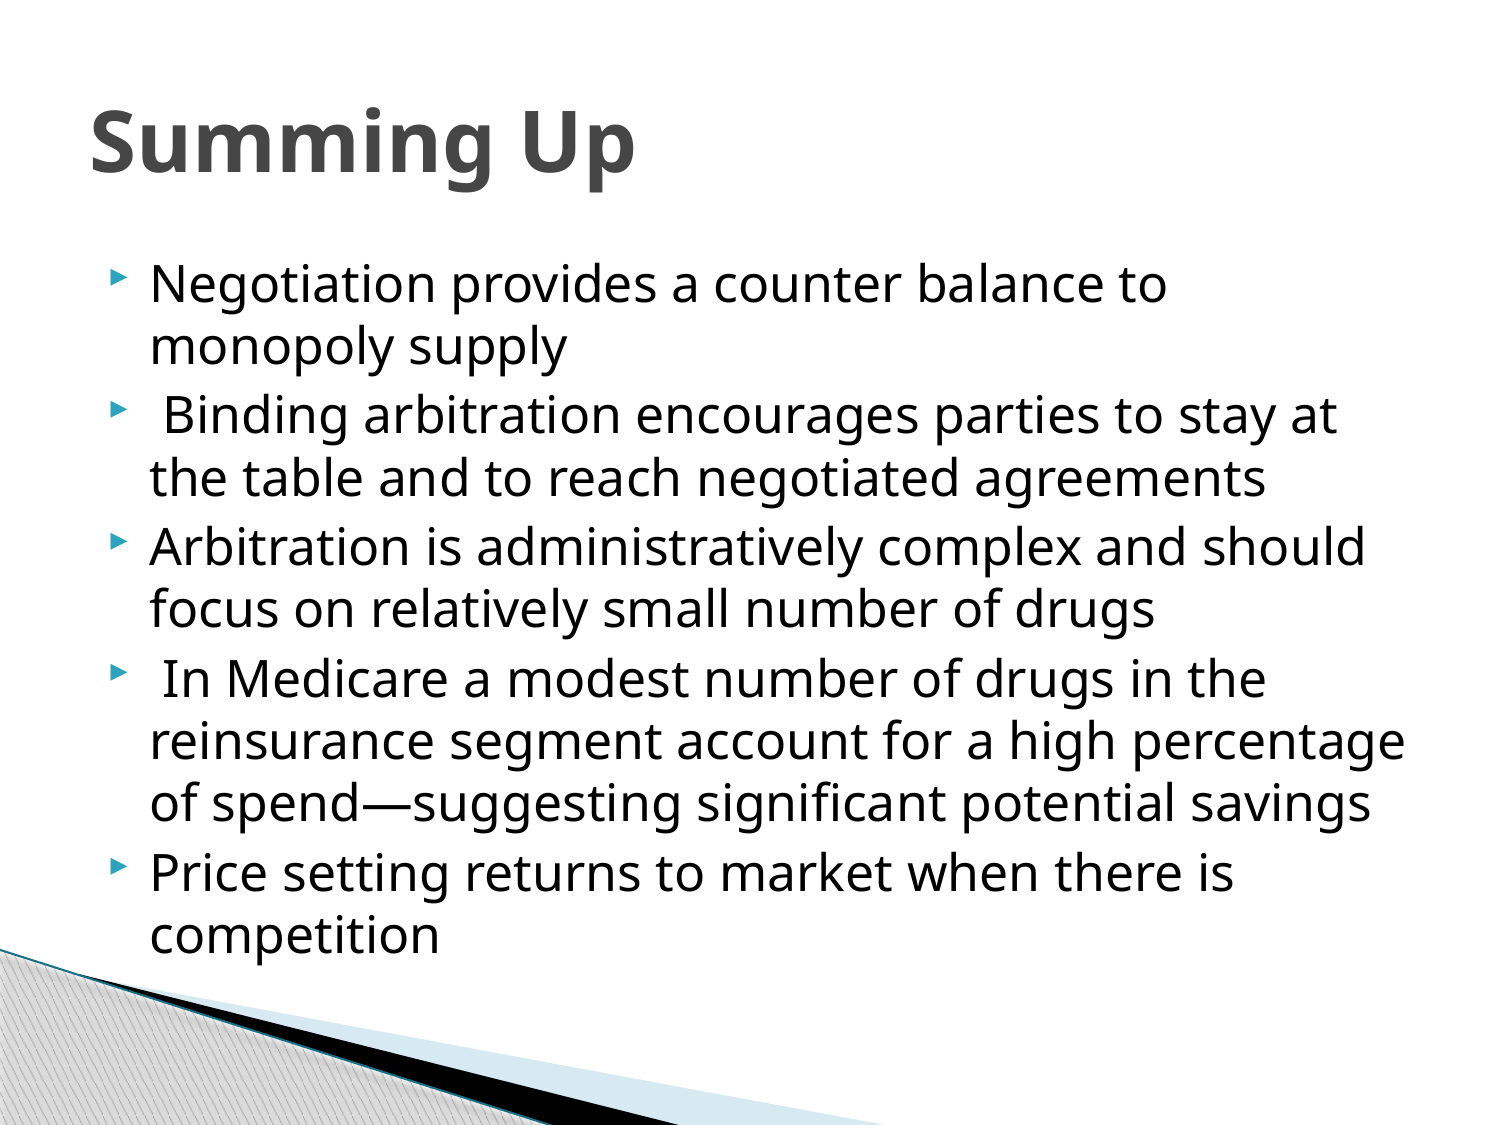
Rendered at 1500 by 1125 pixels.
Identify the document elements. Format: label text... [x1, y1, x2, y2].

title Summing Up [75, 45, 1425, 233]
list Negotiation provides a counter balance to monopoly supply Binding arbitration encourages parties to stay at the table and to reach negotiated agreements Arbitration is administratively complex and should focus on relatively small number of drugs In Medicare a modest number of drugs in the reinsurance segment account for a high percentage of spend—suggesting significant potential savings Price setting returns to market when there is competition [75, 243, 1425, 986]
